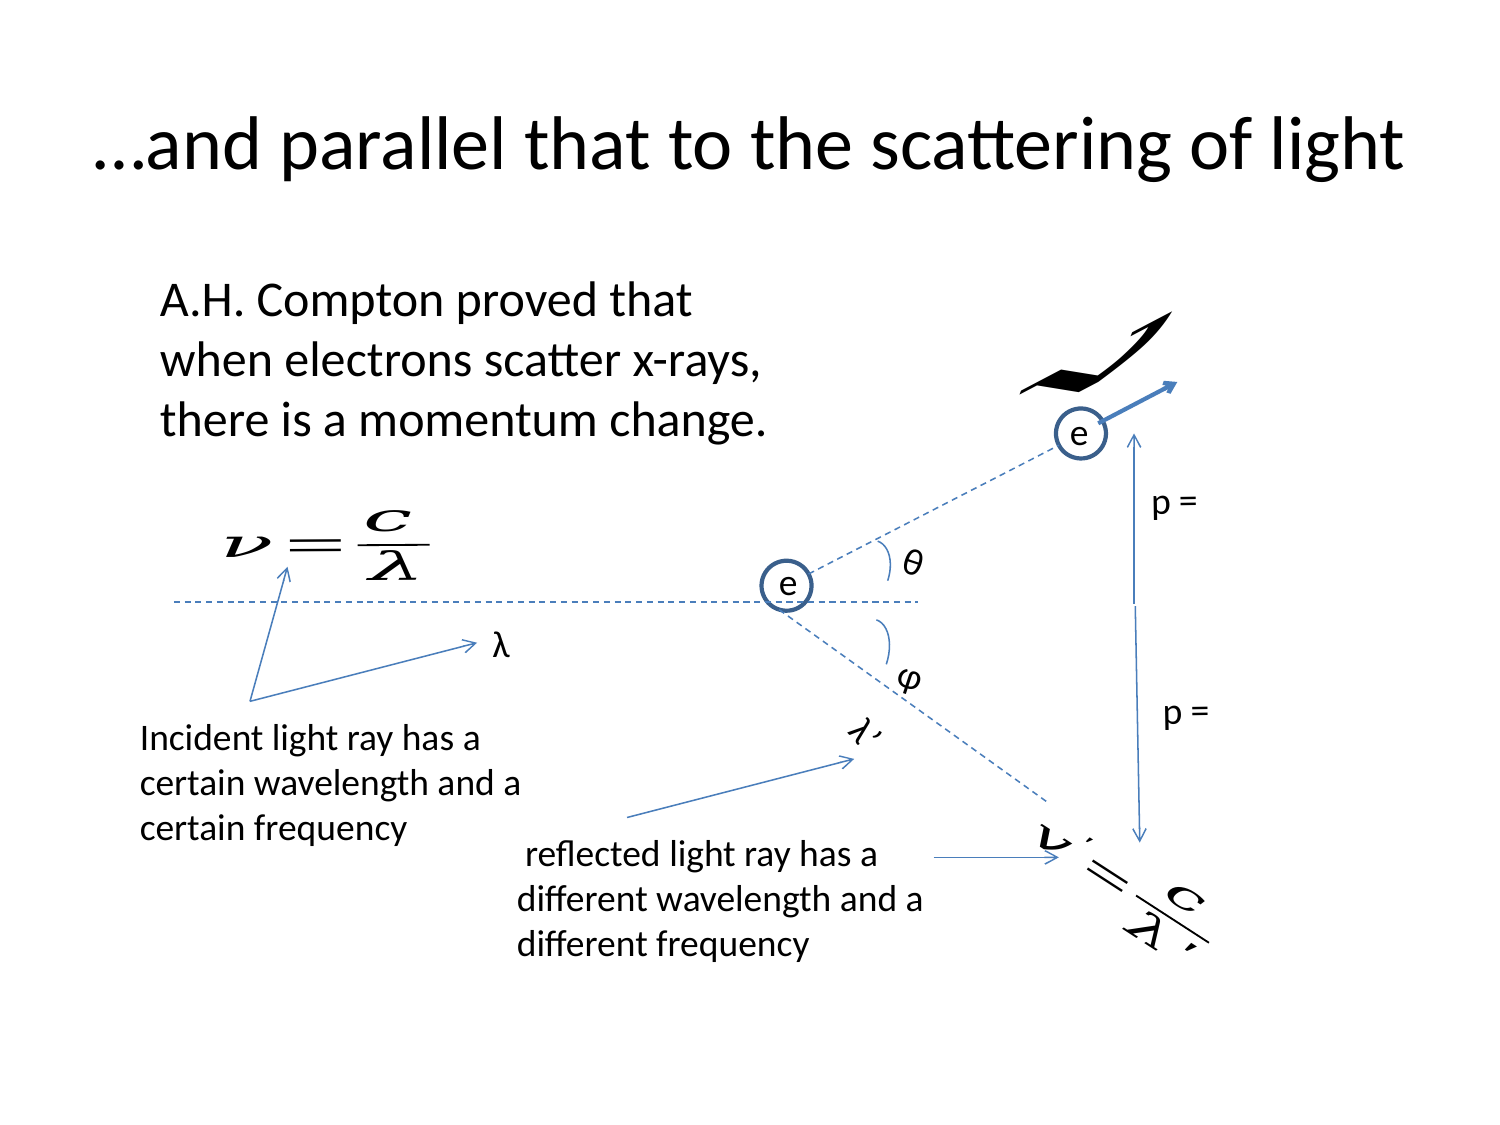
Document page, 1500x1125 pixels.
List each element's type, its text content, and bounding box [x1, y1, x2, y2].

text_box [832, 615, 989, 651]
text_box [1105, 371, 1170, 435]
text_box e [1054, 400, 1093, 461]
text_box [832, 411, 1036, 608]
text_box [759, 570, 764, 601]
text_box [756, 652, 1070, 760]
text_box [124, 566, 576, 858]
text_box [1093, 409, 1108, 458]
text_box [501, 758, 1060, 974]
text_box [1100, 611, 1175, 837]
text_box [802, 563, 814, 601]
text_box e [764, 550, 802, 601]
text_box A.H. Compton proved that when electrons scatter x-rays, there is a momentum change. [145, 259, 802, 455]
title …and parallel that to the scattering of light [75, 45, 1425, 233]
